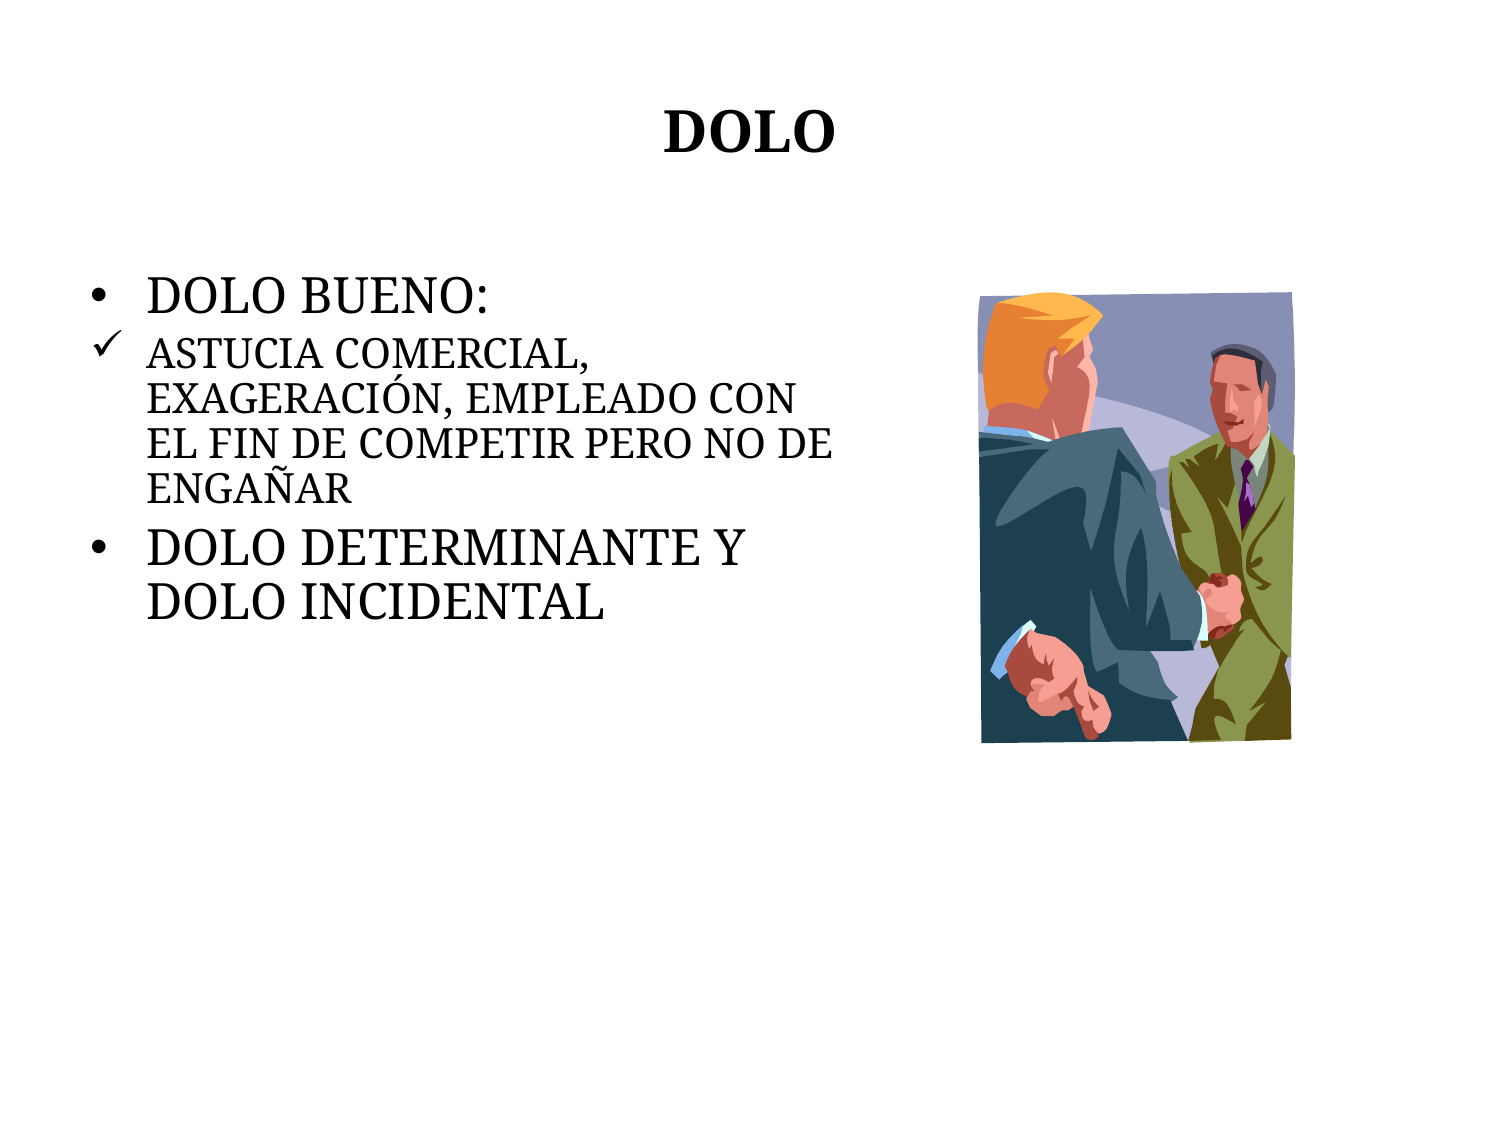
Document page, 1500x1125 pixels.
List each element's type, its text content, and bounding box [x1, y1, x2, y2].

picture [976, 287, 1301, 749]
title DOLO [75, 45, 1425, 213]
list DOLO BUENO: ASTUCIA COMERCIAL, EXAGERACIÓN, EMPLEADO CON EL FIN DE COMPETIR PERO NO DE ENGAÑAR DOLO DETERMINANTE Y DOLO INCIDENTAL [75, 262, 863, 1005]
